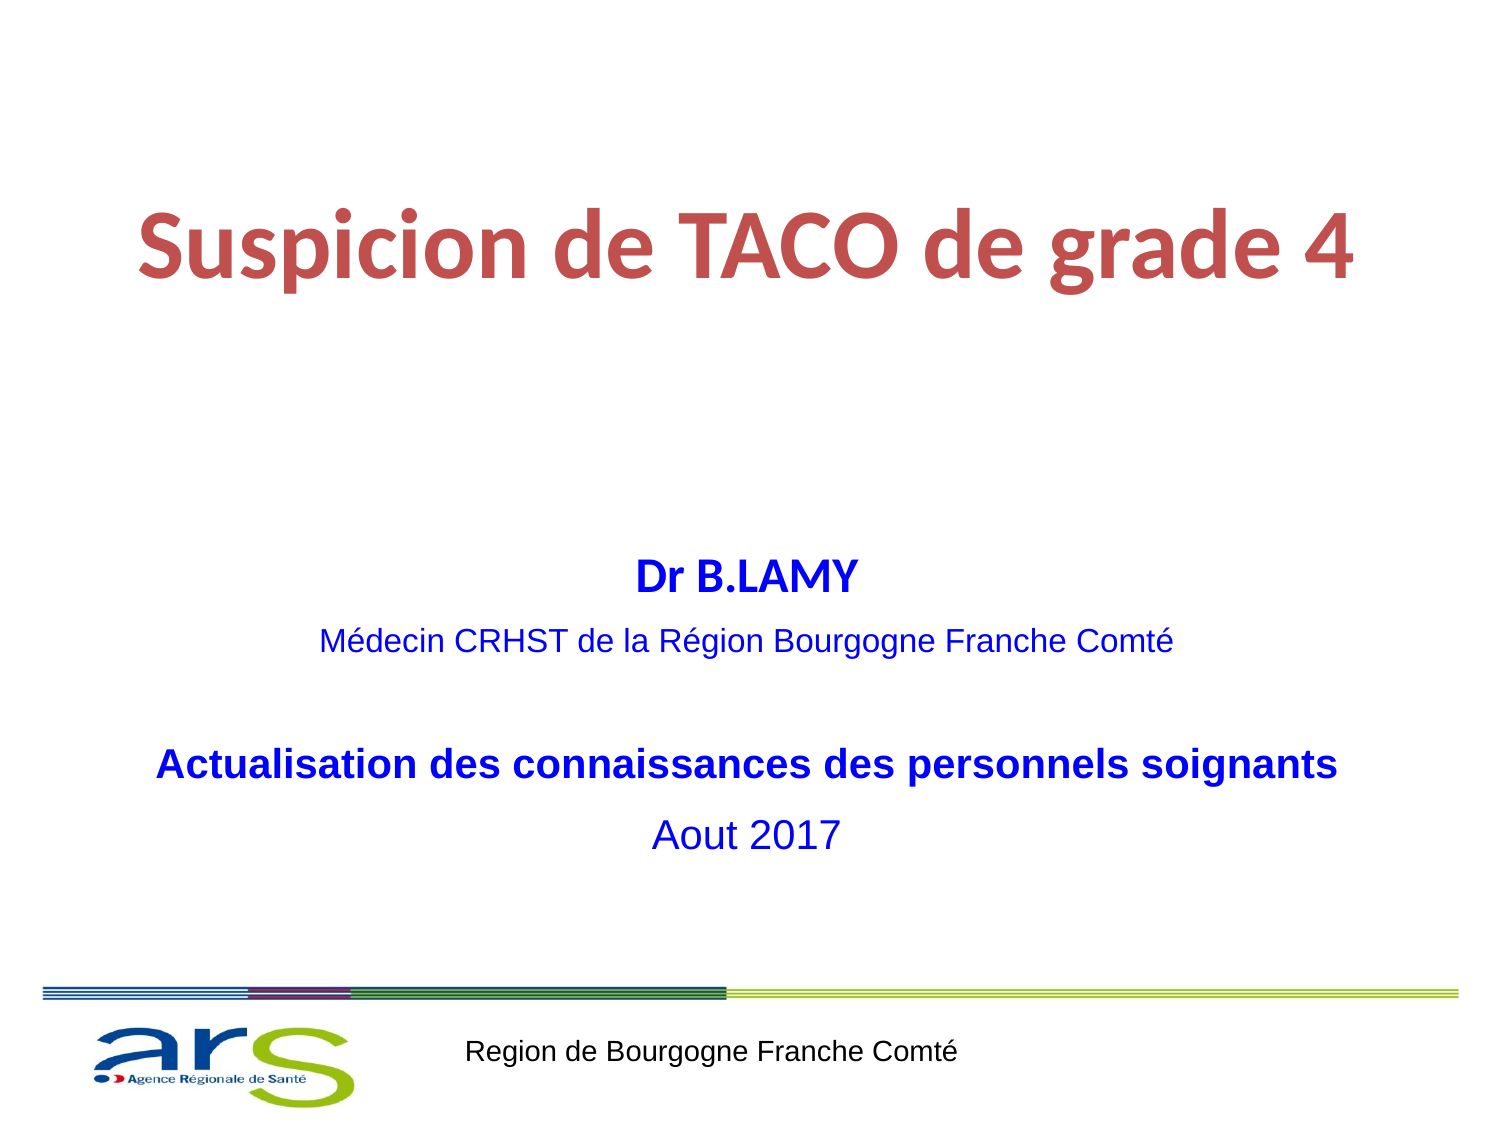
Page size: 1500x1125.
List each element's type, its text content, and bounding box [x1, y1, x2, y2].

text_box Suspicion de TACO de grade 4 Dr B.LAMY Médecin CRHST de la Région Bourgogne Franche Comté Actualisation des connaissances des personnels soignants Aout 2017 [61, 0, 1433, 915]
picture [41, 958, 1459, 1125]
